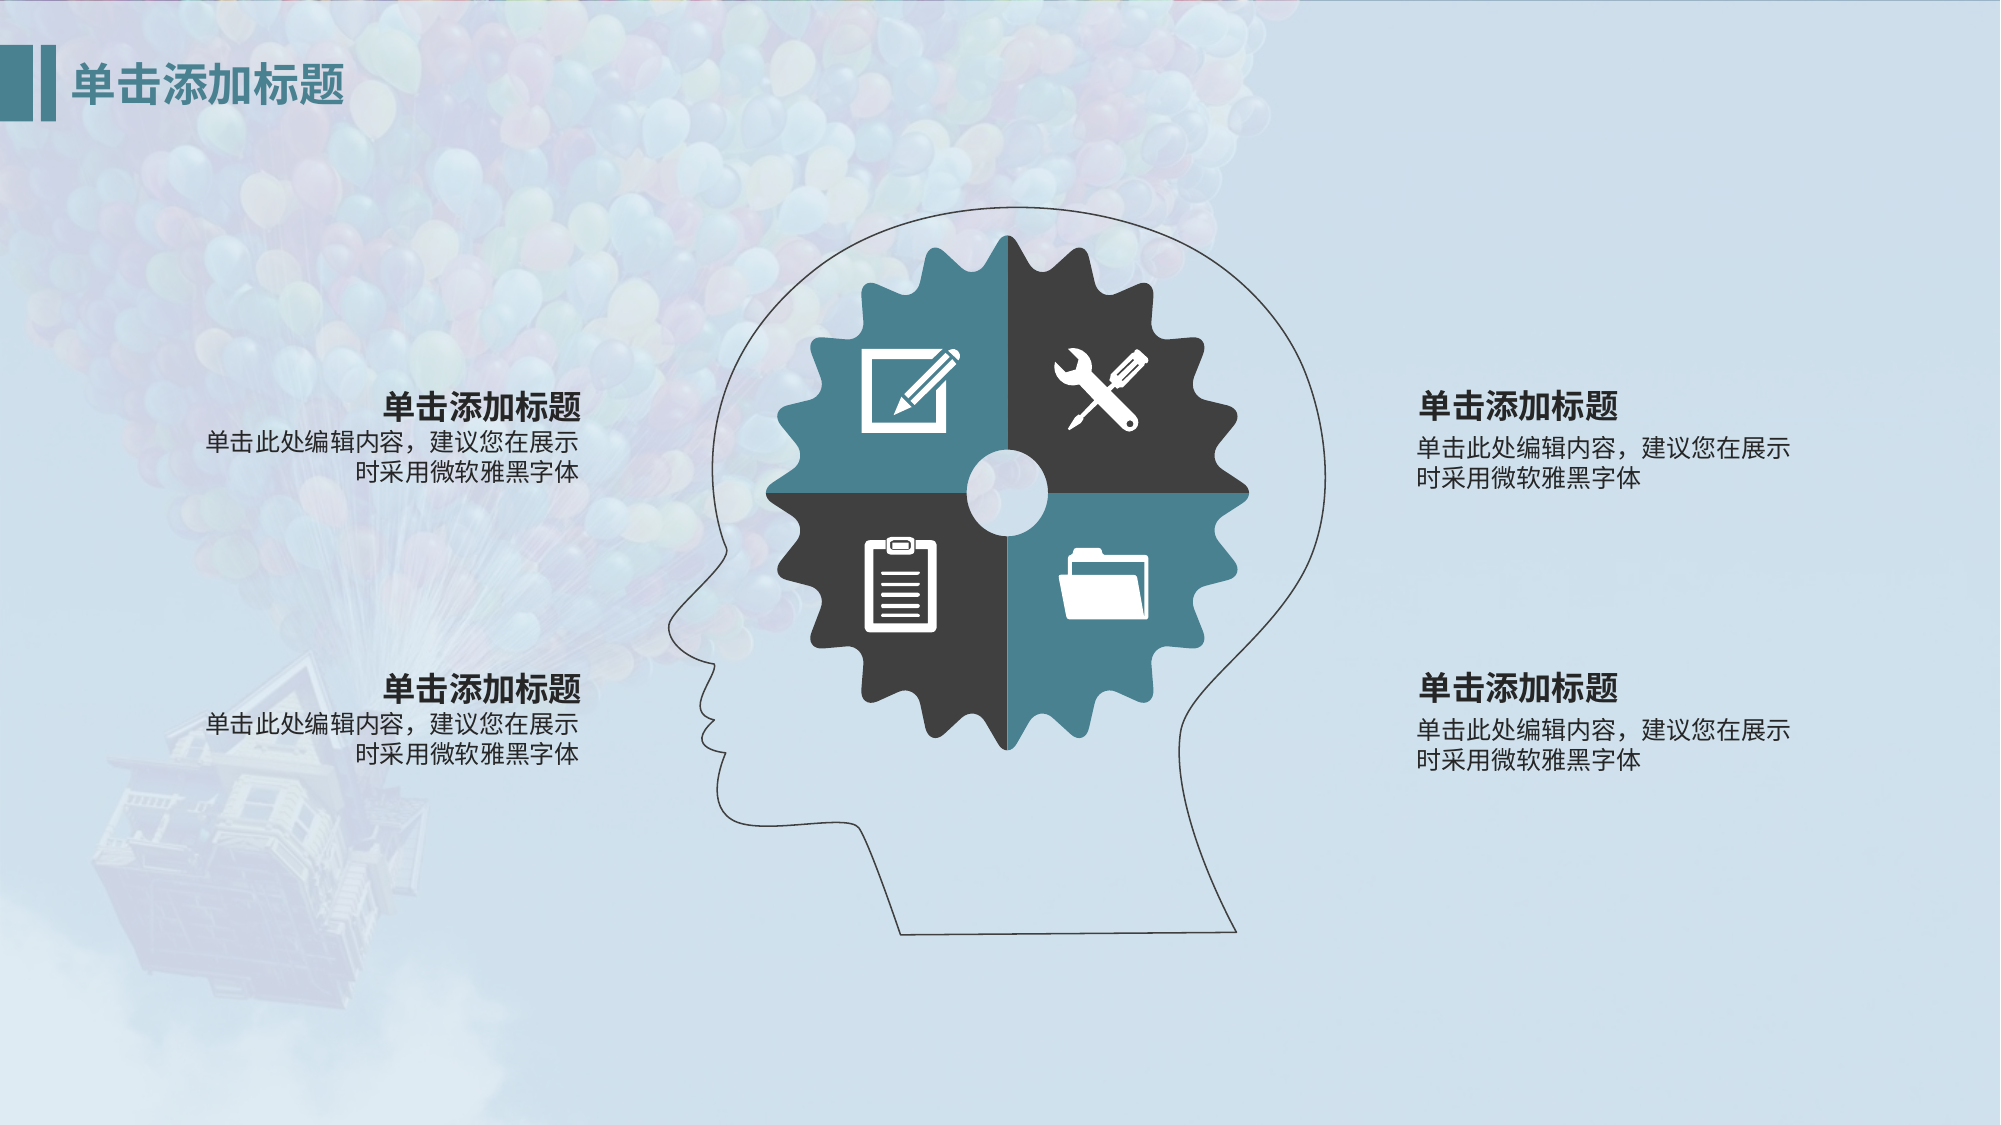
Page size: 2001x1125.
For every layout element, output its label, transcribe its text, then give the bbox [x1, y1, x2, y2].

text_box 单击此处编辑内容，建议您在展示时采用微软雅黑字体 [198, 426, 581, 487]
text_box 单击添加标题 [1403, 377, 1788, 433]
text_box [765, 235, 1007, 493]
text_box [861, 346, 963, 433]
text_box 单击此处编辑内容，建议您在展示时采用微软雅黑字体 [198, 709, 581, 770]
text_box 单击添加标题 [222, 378, 598, 434]
text_box [1058, 547, 1149, 620]
text_box 单击添加标题 [222, 660, 598, 716]
text_box [668, 207, 1326, 935]
text_box 单击此处编辑内容，建议您在展示时采用微软雅黑字体 [1416, 432, 1804, 493]
text_box [1007, 493, 1250, 751]
text_box [765, 493, 1007, 751]
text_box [864, 536, 937, 633]
text_box 单击添加标题 [1403, 659, 1788, 715]
text_box 单击此处编辑内容，建议您在展示时采用微软雅黑字体 [1416, 714, 1804, 775]
text_box [1007, 235, 1250, 493]
text_box [1054, 348, 1149, 432]
text_box 单击添加标题 [55, 47, 460, 118]
